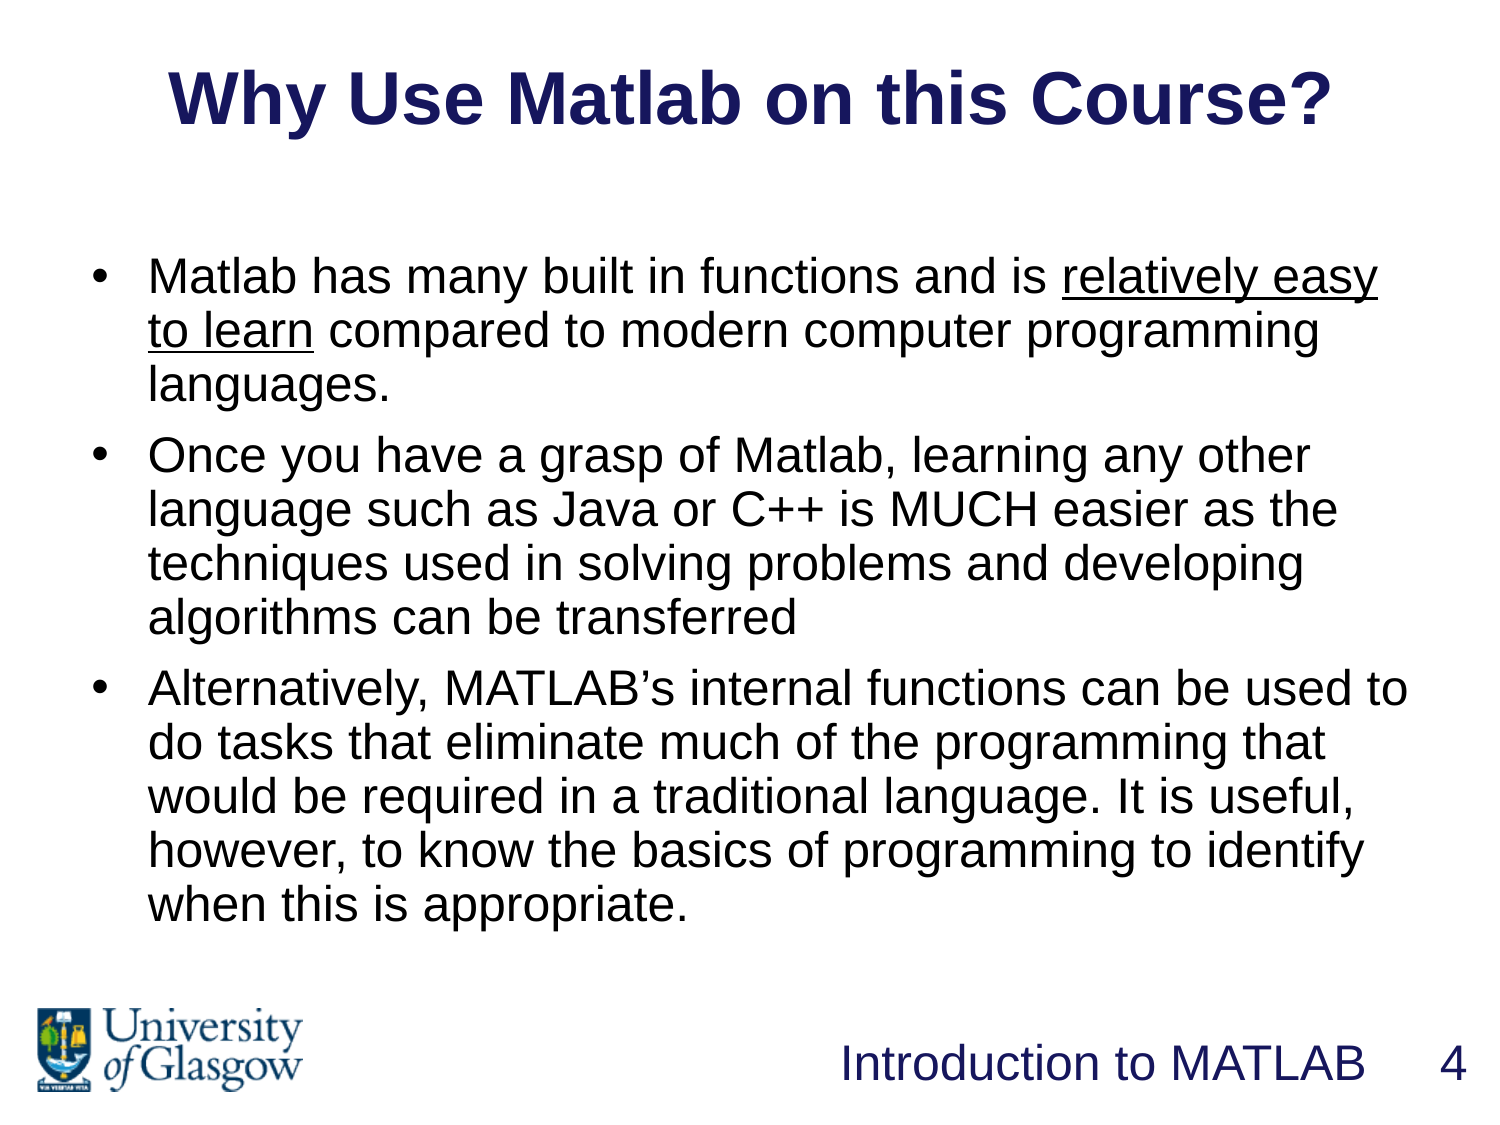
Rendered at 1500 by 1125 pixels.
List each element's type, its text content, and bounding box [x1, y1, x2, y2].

picture [37, 1008, 303, 1092]
text_box Why Use Matlab on this Course? [140, 4, 1363, 185]
text_box Matlab has many built in functions and is relatively easy to learn compared to modern computer programming languages. Once you have a grasp of Matlab, learning any other language such as Java or C++ is MUCH easier as the techniques used in solving problems and developing algorithms can be transferred Alternatively, MATLAB’s internal functions can be used to do tasks that eliminate much of the programming that would be required in a traditional language. It is useful, however, to know the basics of programming to identify when this is appropriate. [76, 243, 1427, 986]
